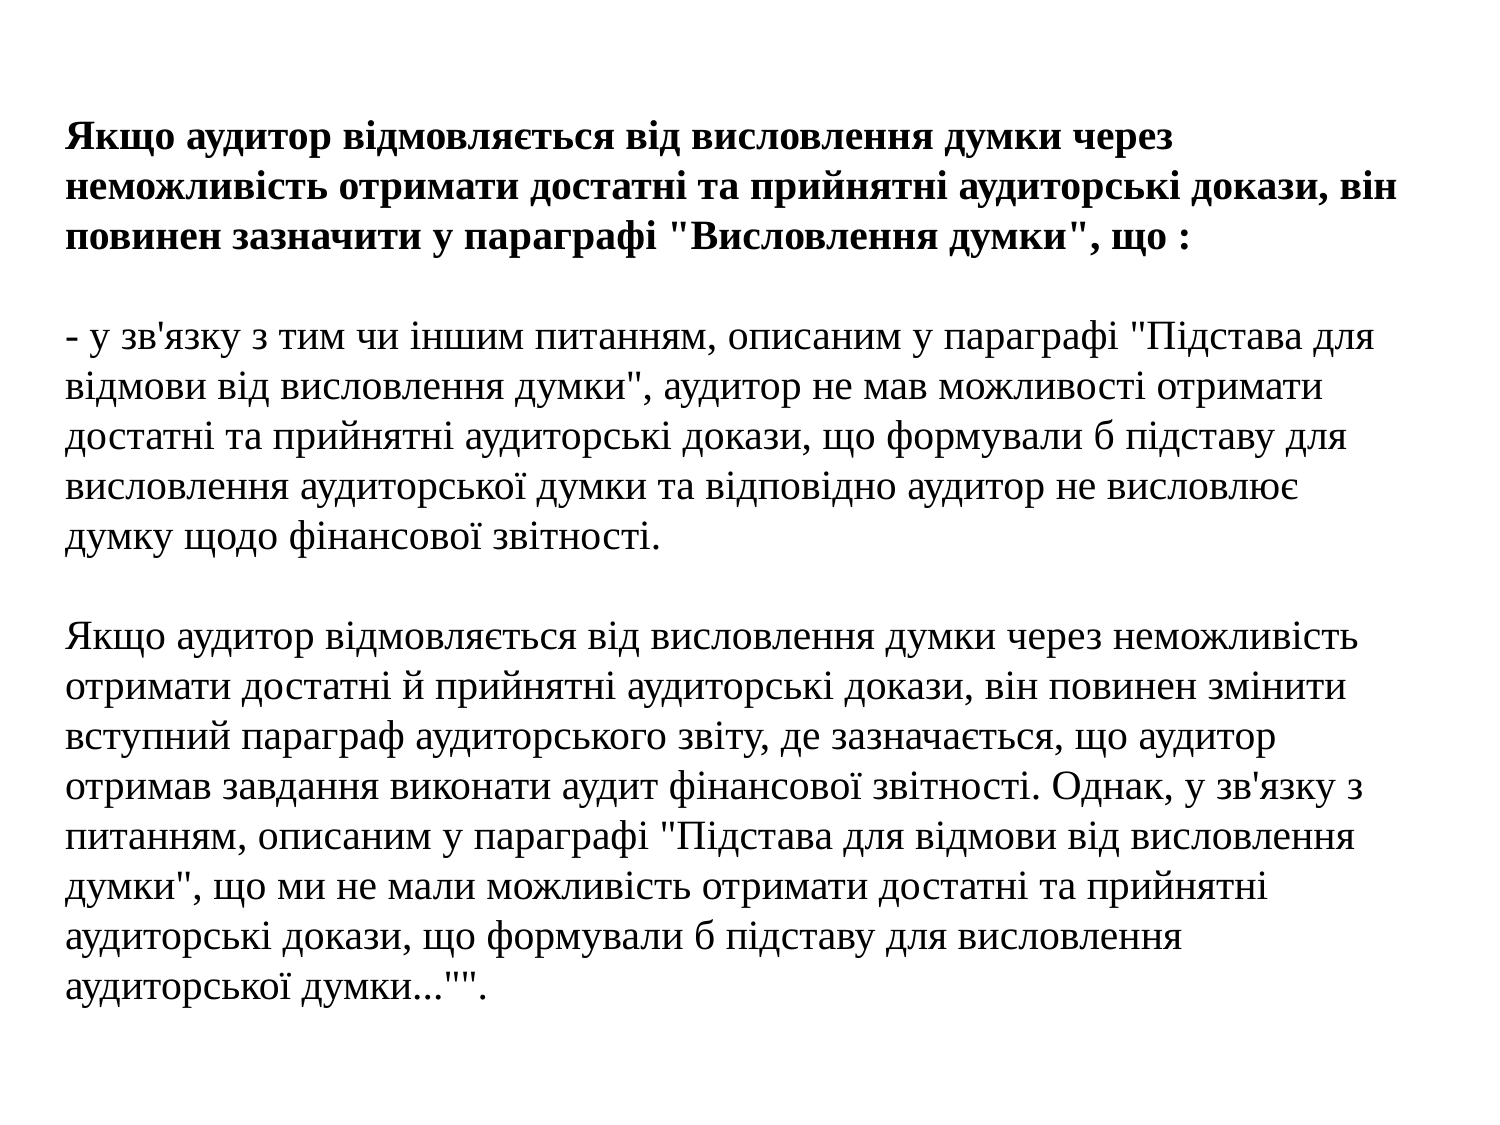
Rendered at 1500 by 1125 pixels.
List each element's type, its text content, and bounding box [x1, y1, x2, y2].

title Якщо аудитор відмовляється від висловлення думки через неможливість отримати достатні та прийнятні аудиторські докази, він повинен зазначити у параграфі "Висловлення думки", що : - у зв'язку з тим чи іншим питанням, описаним у параграфі "Підстава для відмови від висловлення думки", аудитор не мав можливості отримати достатні та прийнятні аудиторські докази, що формували б підставу для висловлення аудиторської думки та відповідно аудитор не висловлює думку щодо фінансової звітності. Якщо аудитор відмовляється від висловлення думки через неможливість отримати достатні й прийнятні аудиторські докази, він повинен змінити вступний параграф аудиторського звіту, де зазначається, що аудитор отримав завдання виконати аудит фінансової звітності. Однак, у зв'язку з питанням, описаним у параграфі "Підстава для відмови від висловлення думки", що ми не мали можливість отримати достатні та прийнятні аудиторські докази, що формували б підставу для висловлення аудиторської думки..."". [64, 101, 1415, 915]
